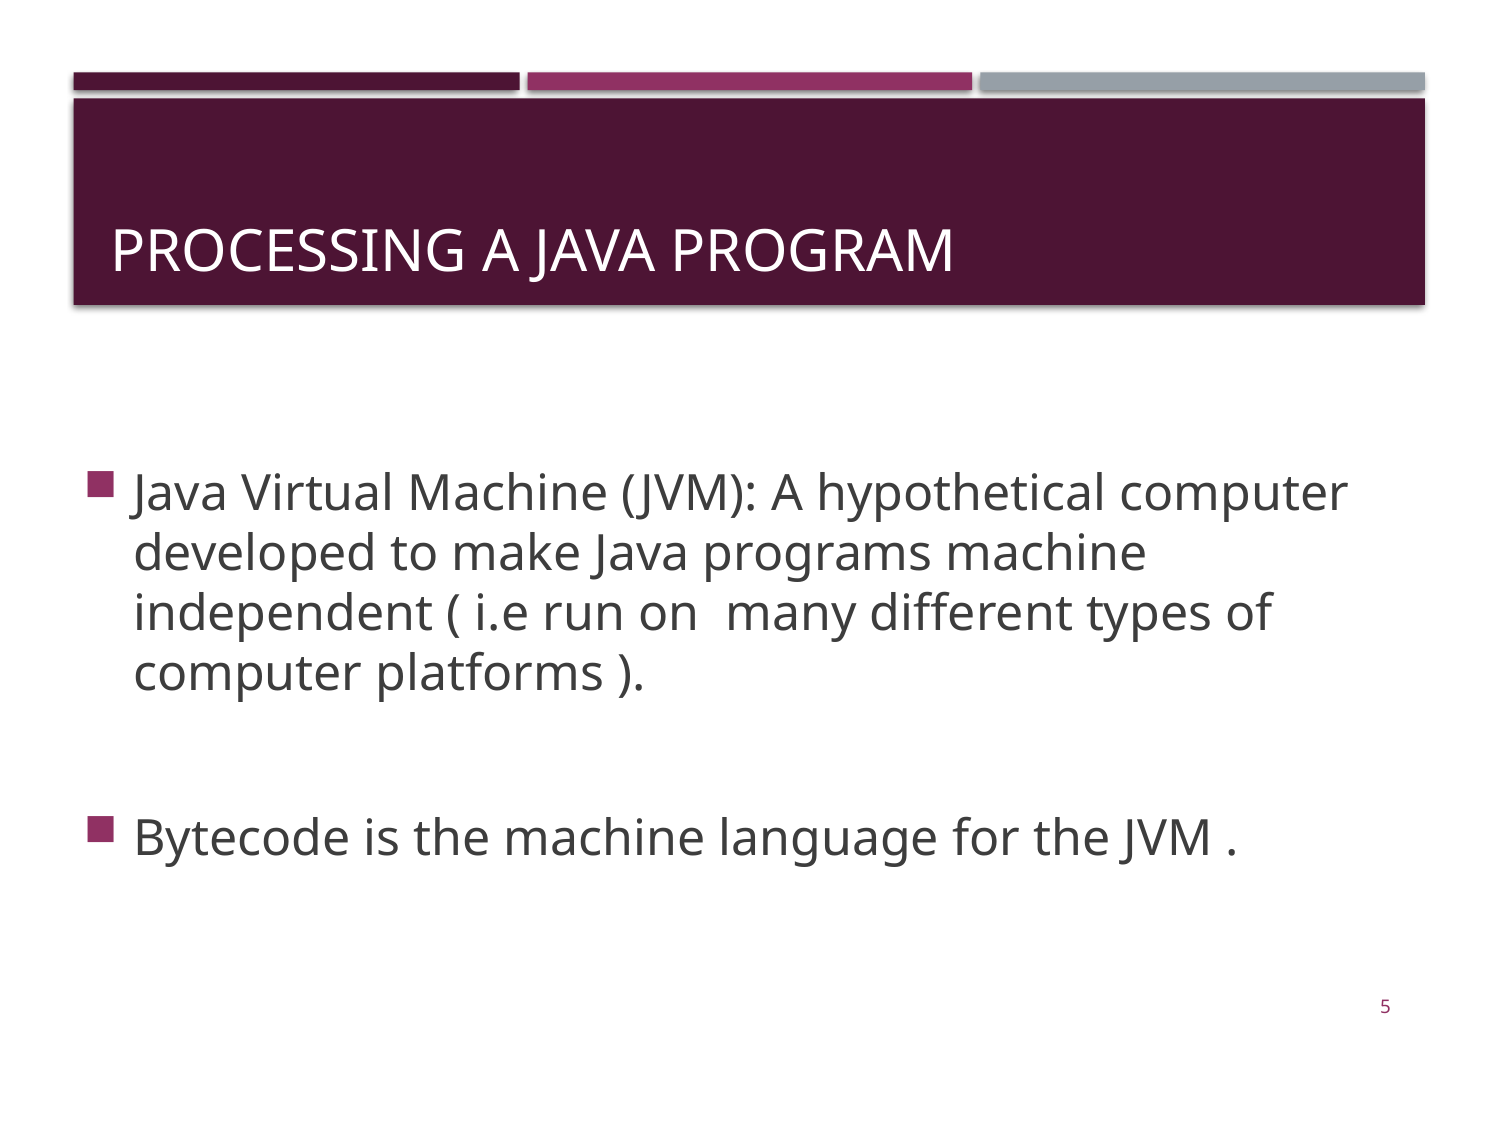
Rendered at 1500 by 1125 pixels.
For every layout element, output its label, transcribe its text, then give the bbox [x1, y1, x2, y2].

title Processing a Java Program [95, 112, 1406, 291]
list Java Virtual Machine (JVM): A hypothetical computer developed to make Java programs machine independent ( i.e run on many different types of computer platforms ). Bytecode is the machine language for the JVM . [67, 365, 1379, 962]
slide_number 5 [1279, 977, 1406, 1037]
